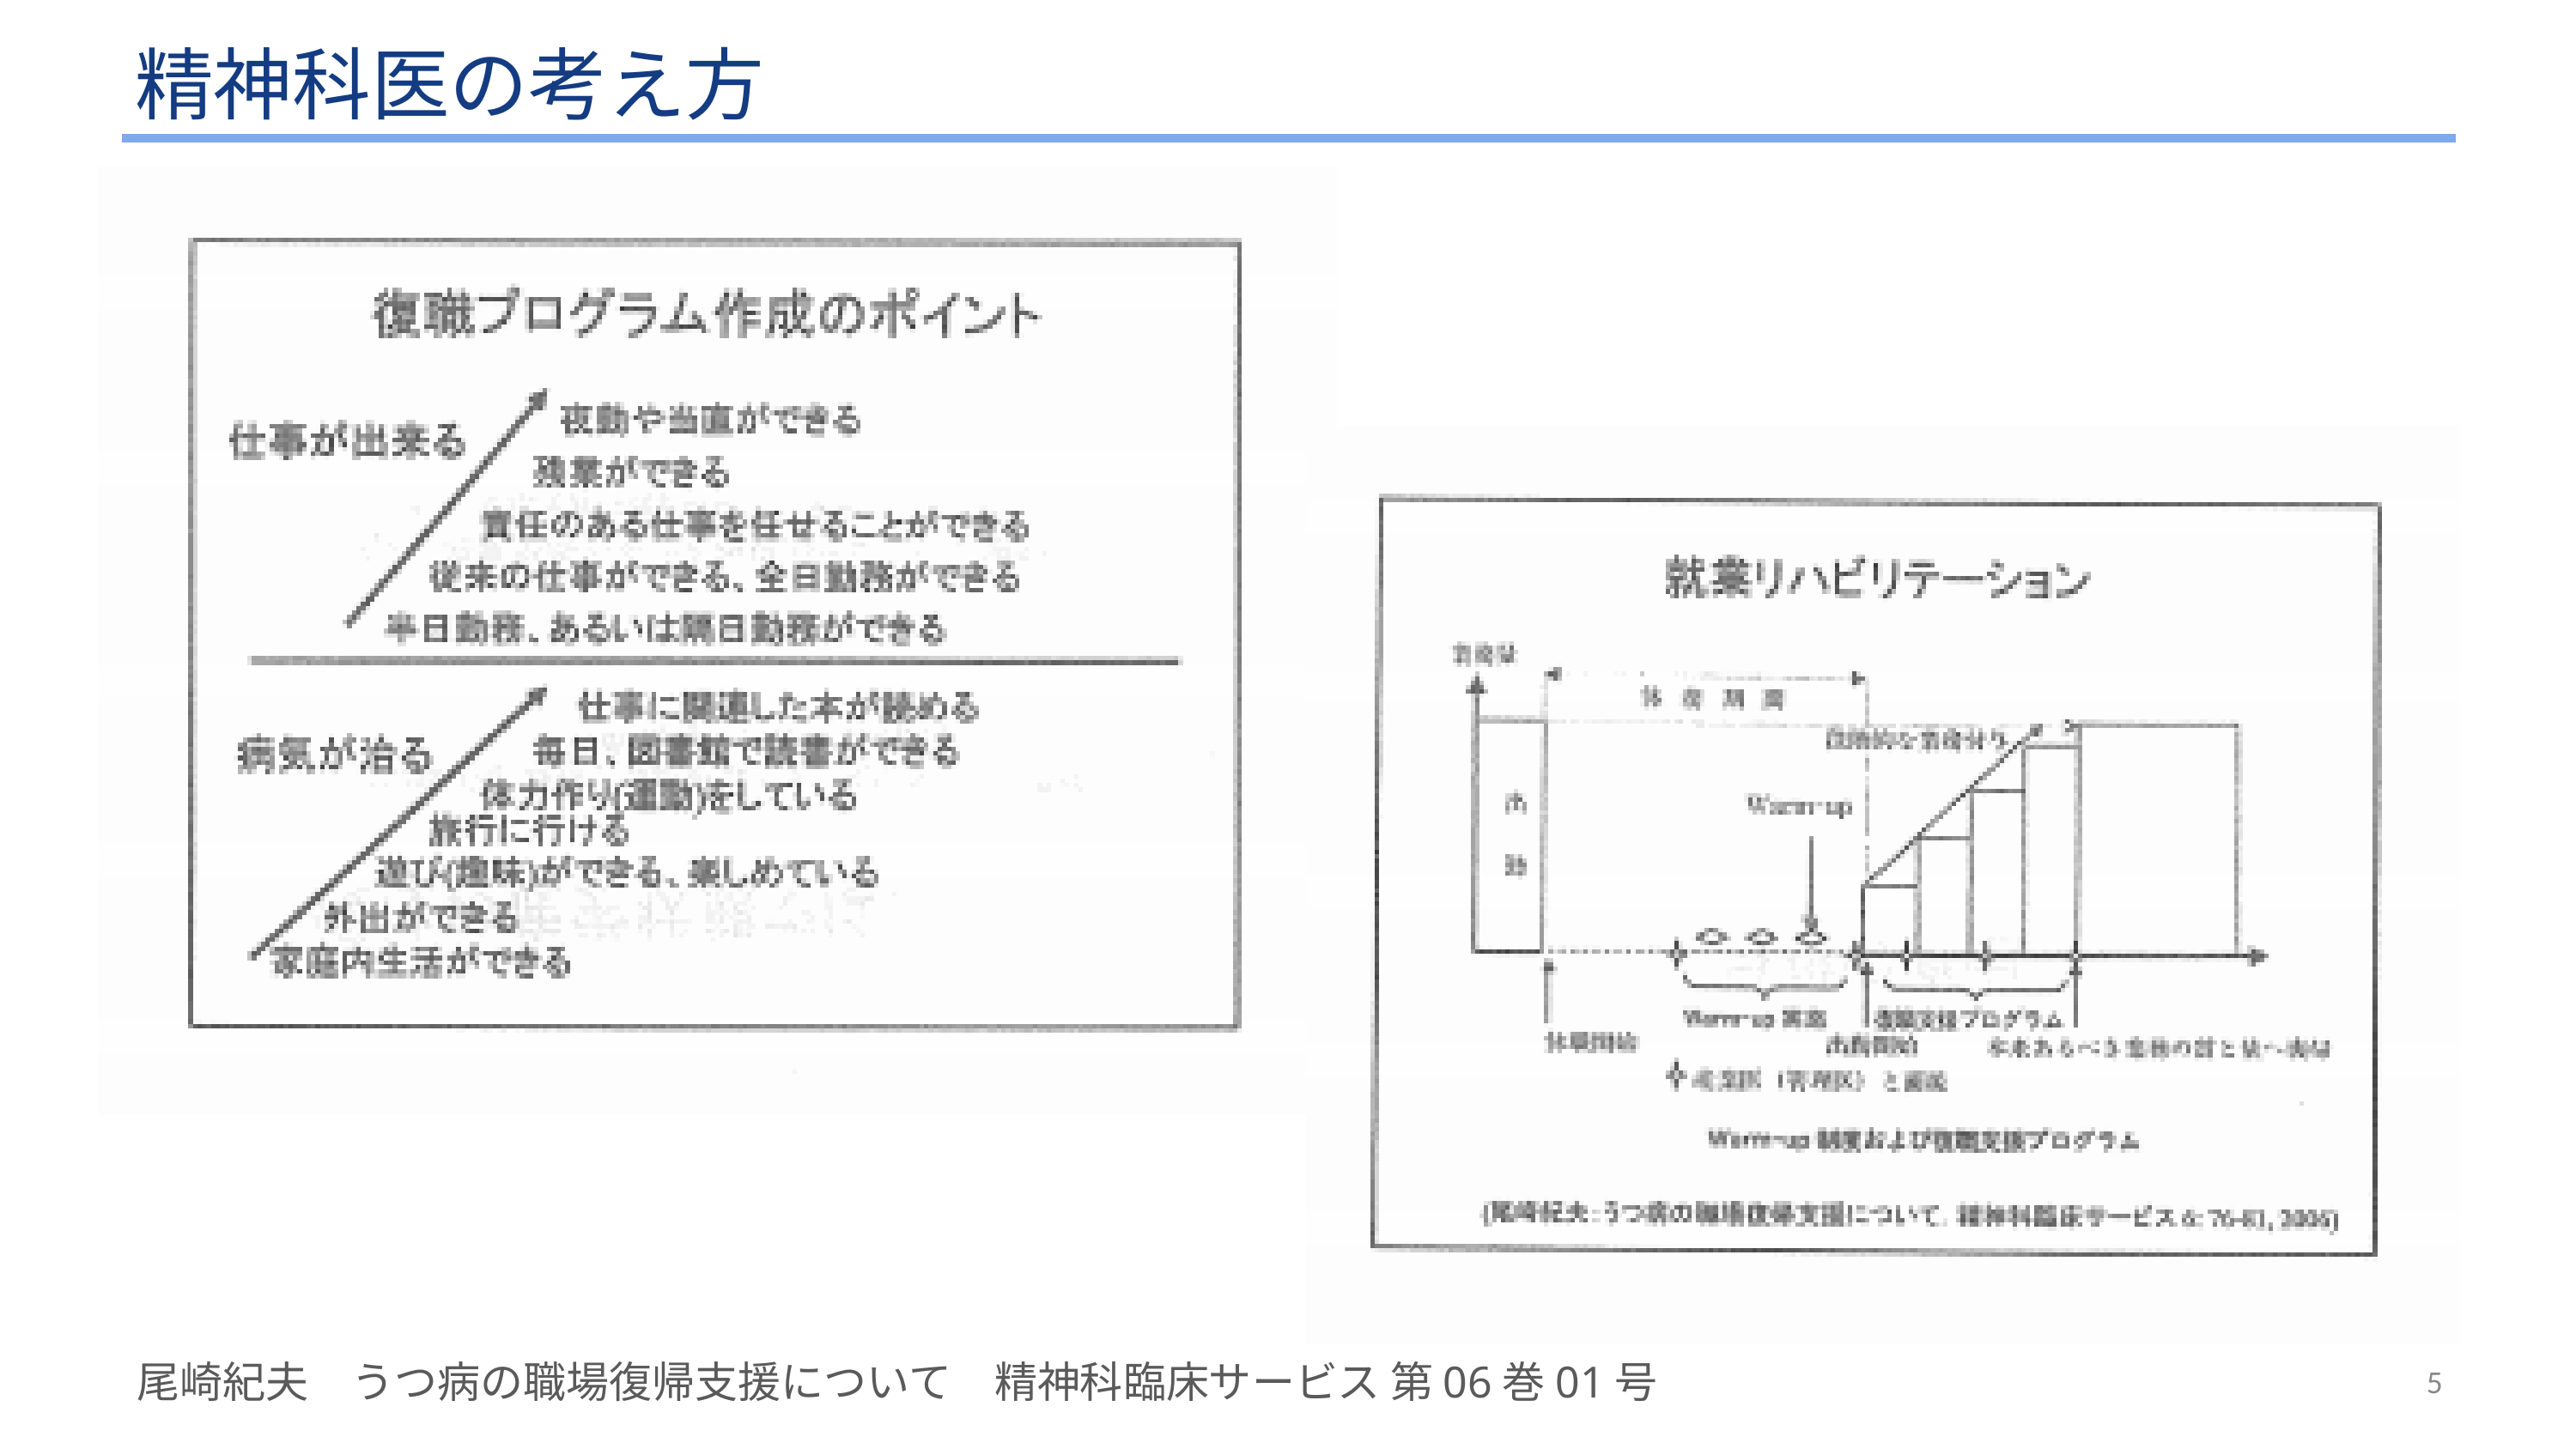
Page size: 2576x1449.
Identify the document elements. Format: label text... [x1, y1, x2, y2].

picture [98, 166, 2460, 1344]
footer 尾崎紀夫 うつ病の職場復帰支援について 精神科臨床サービス 第06巻01号 [124, 1342, 2305, 1420]
title 精神科医の考え方 [122, 39, 2454, 139]
slide_number 5 [2337, 1351, 2456, 1420]
